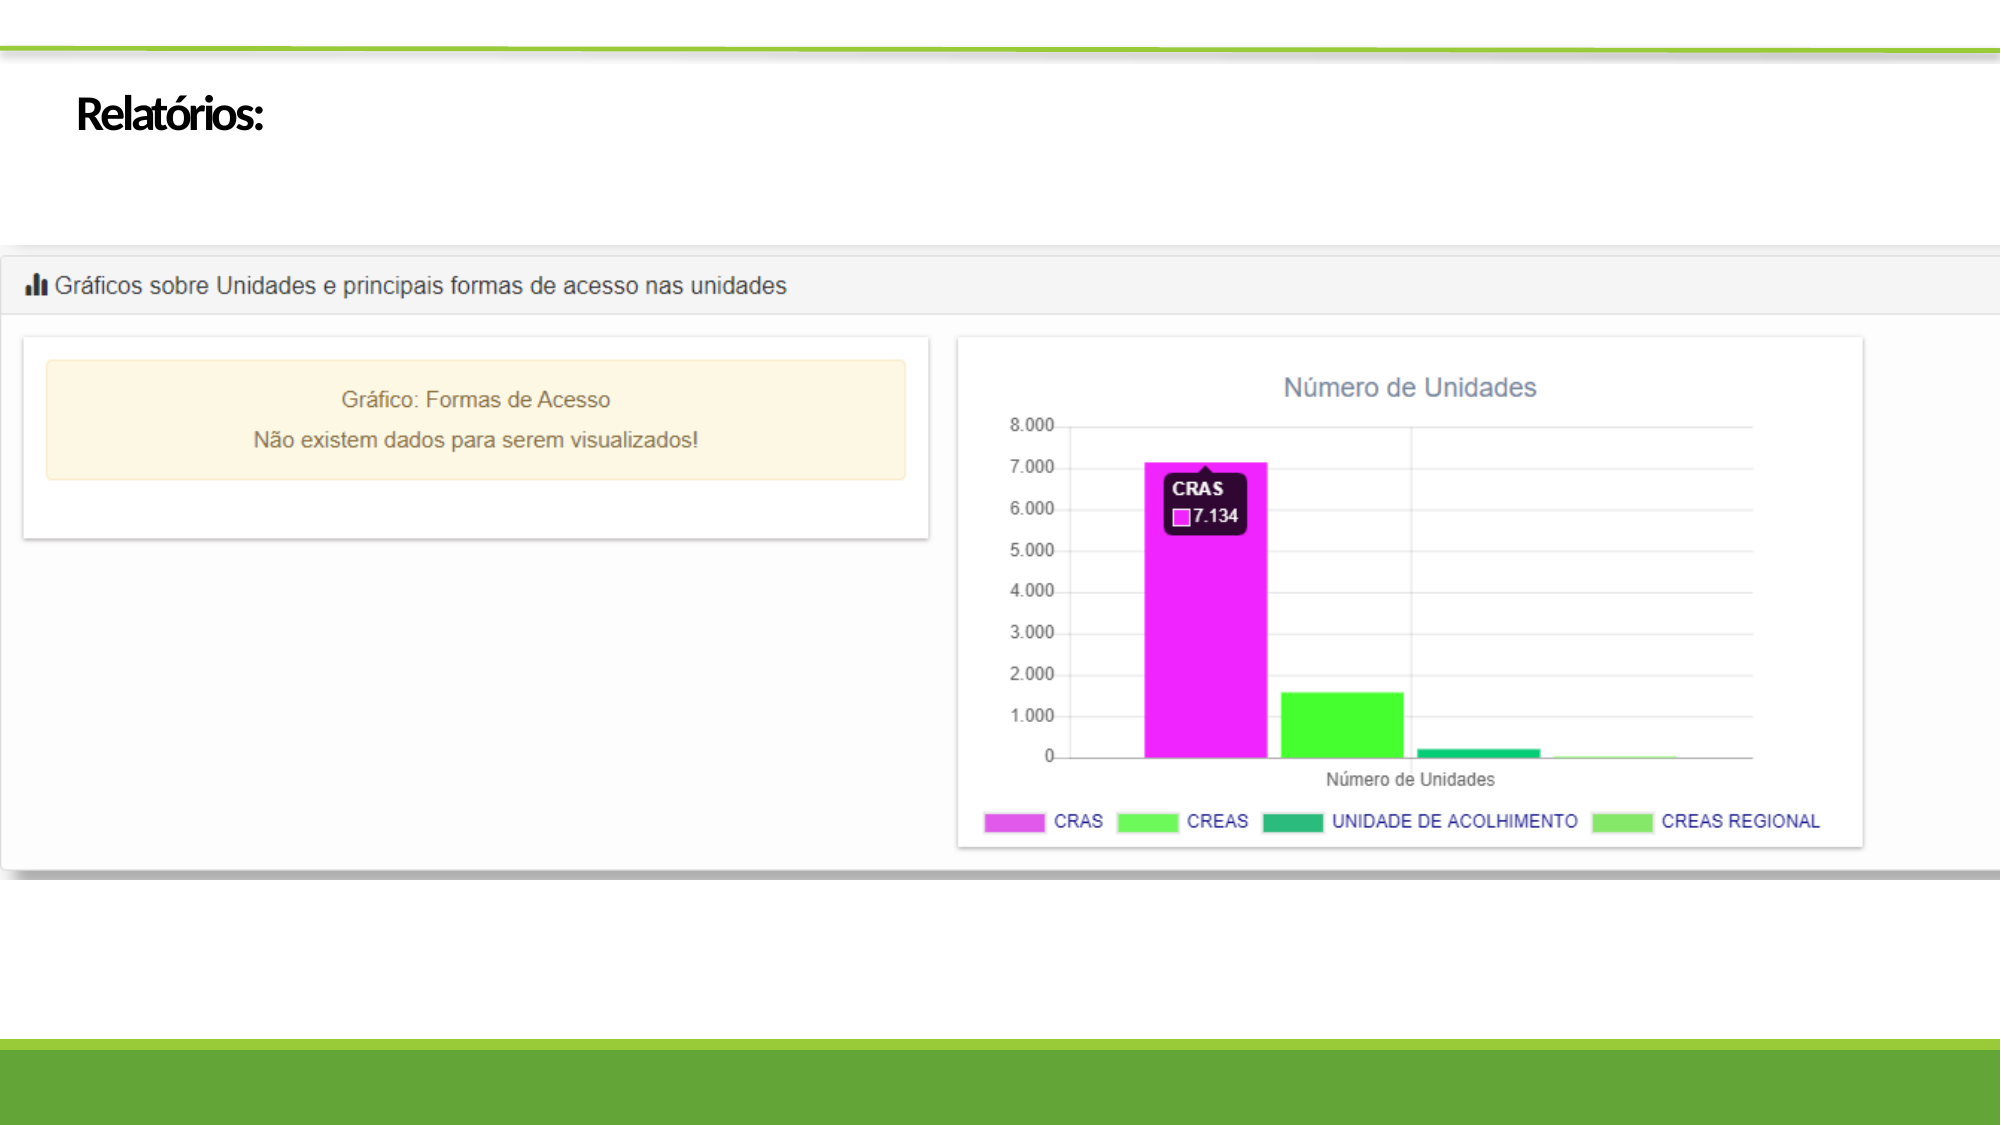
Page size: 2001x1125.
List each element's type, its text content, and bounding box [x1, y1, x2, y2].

text_box Relatórios: [25, 78, 1966, 141]
text_box [0, 45, 2000, 54]
picture [0, 244, 2000, 881]
